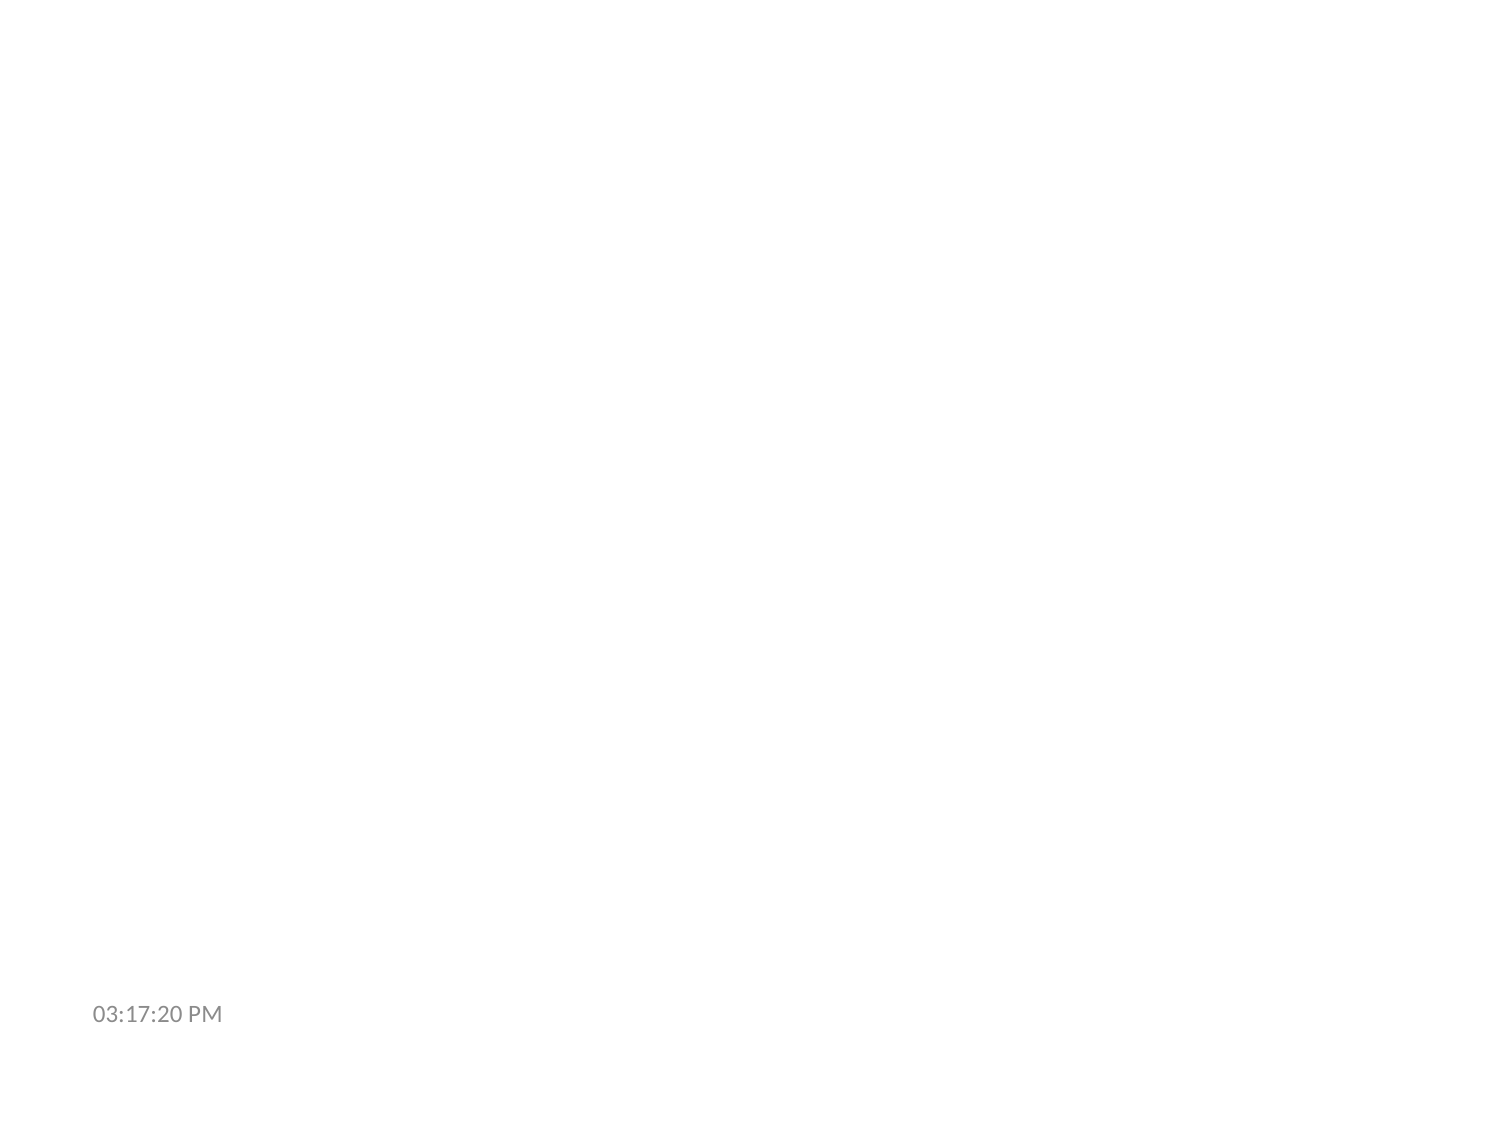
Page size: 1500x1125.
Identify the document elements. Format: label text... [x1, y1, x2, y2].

text_box 3:35:09 PM [77, 982, 428, 1043]
